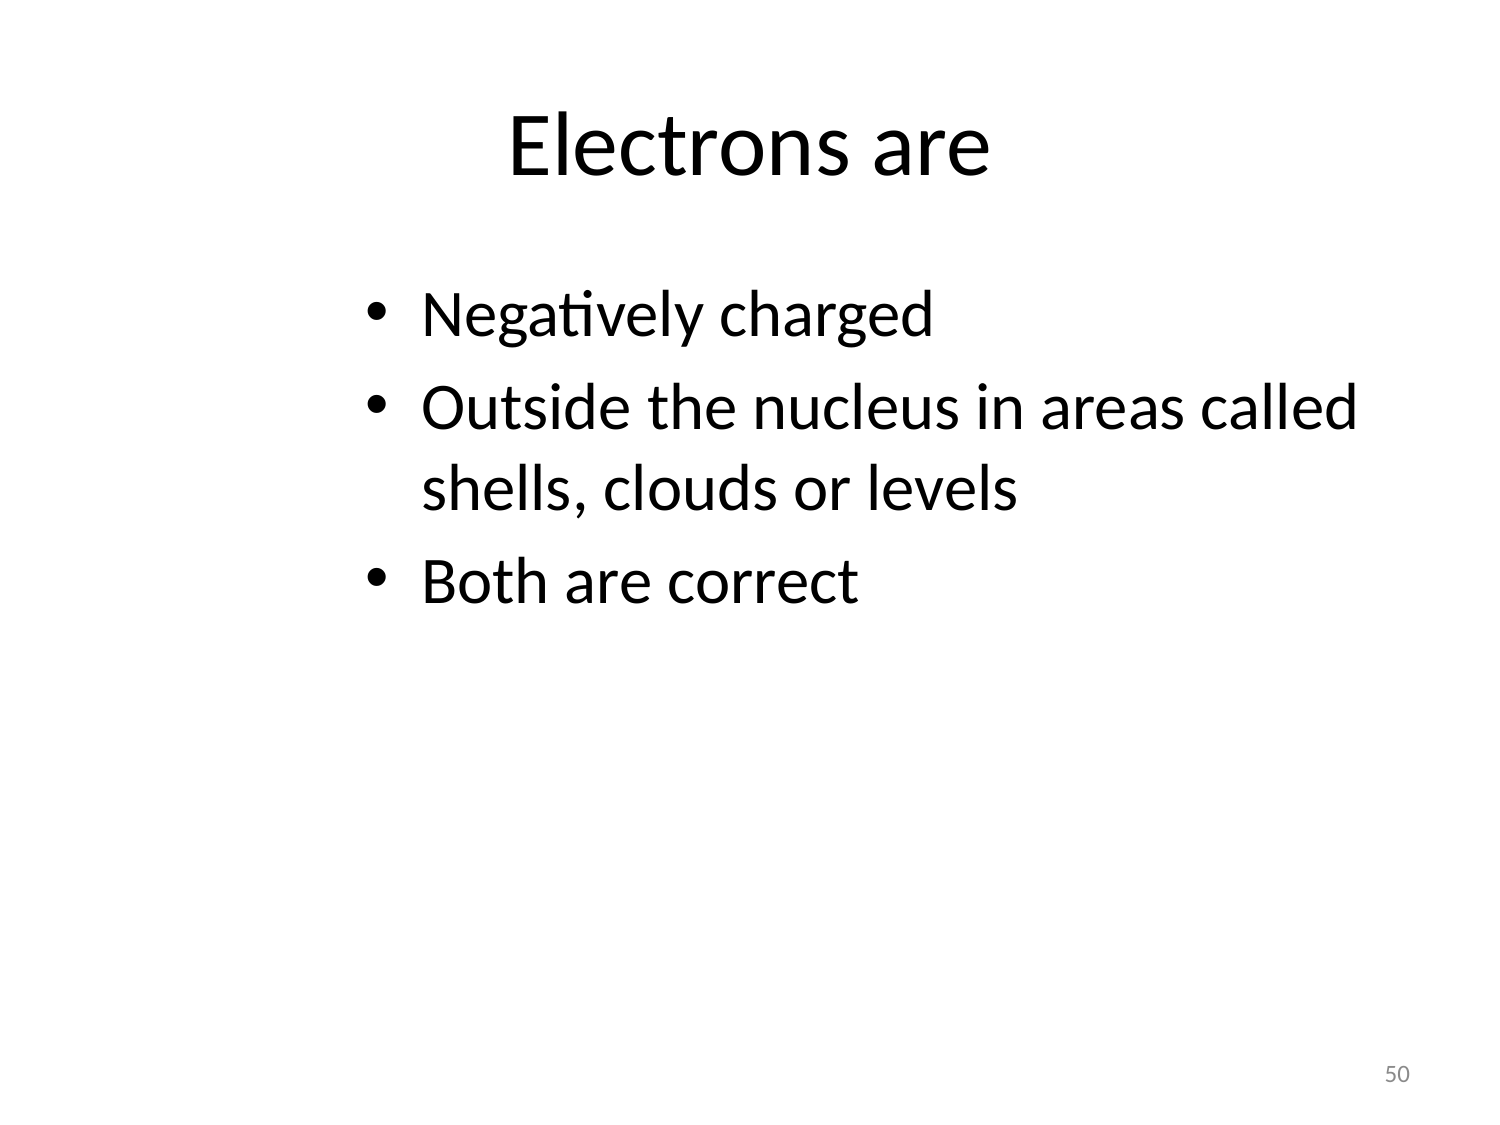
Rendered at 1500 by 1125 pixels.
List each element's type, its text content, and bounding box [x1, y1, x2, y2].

list Negatively charged Outside the nucleus in areas called shells, clouds or levels Both are correct [350, 262, 1425, 1005]
title Electrons are [75, 45, 1425, 233]
slide_number 50 [1074, 1042, 1425, 1103]
